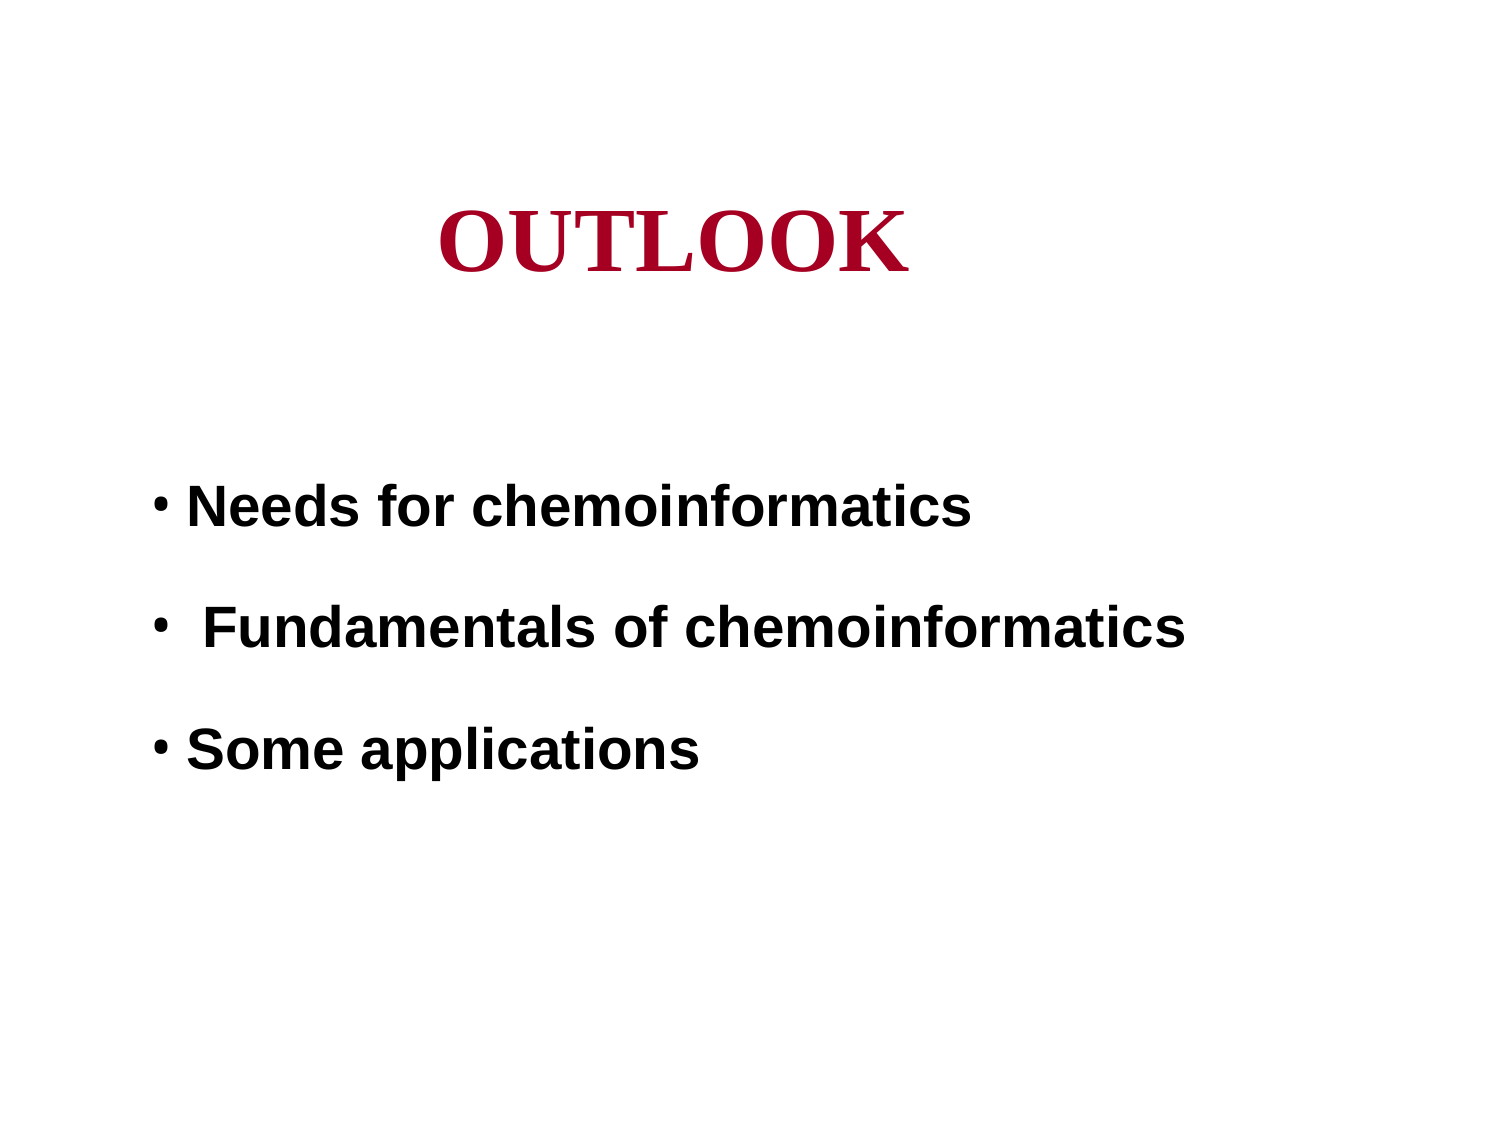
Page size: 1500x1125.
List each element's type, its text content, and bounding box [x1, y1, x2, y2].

text_box OUTLOOK [421, 172, 926, 298]
text_box Needs for chemoinformatics Fundamentals of chemoinformatics Some applications [135, 432, 1419, 789]
